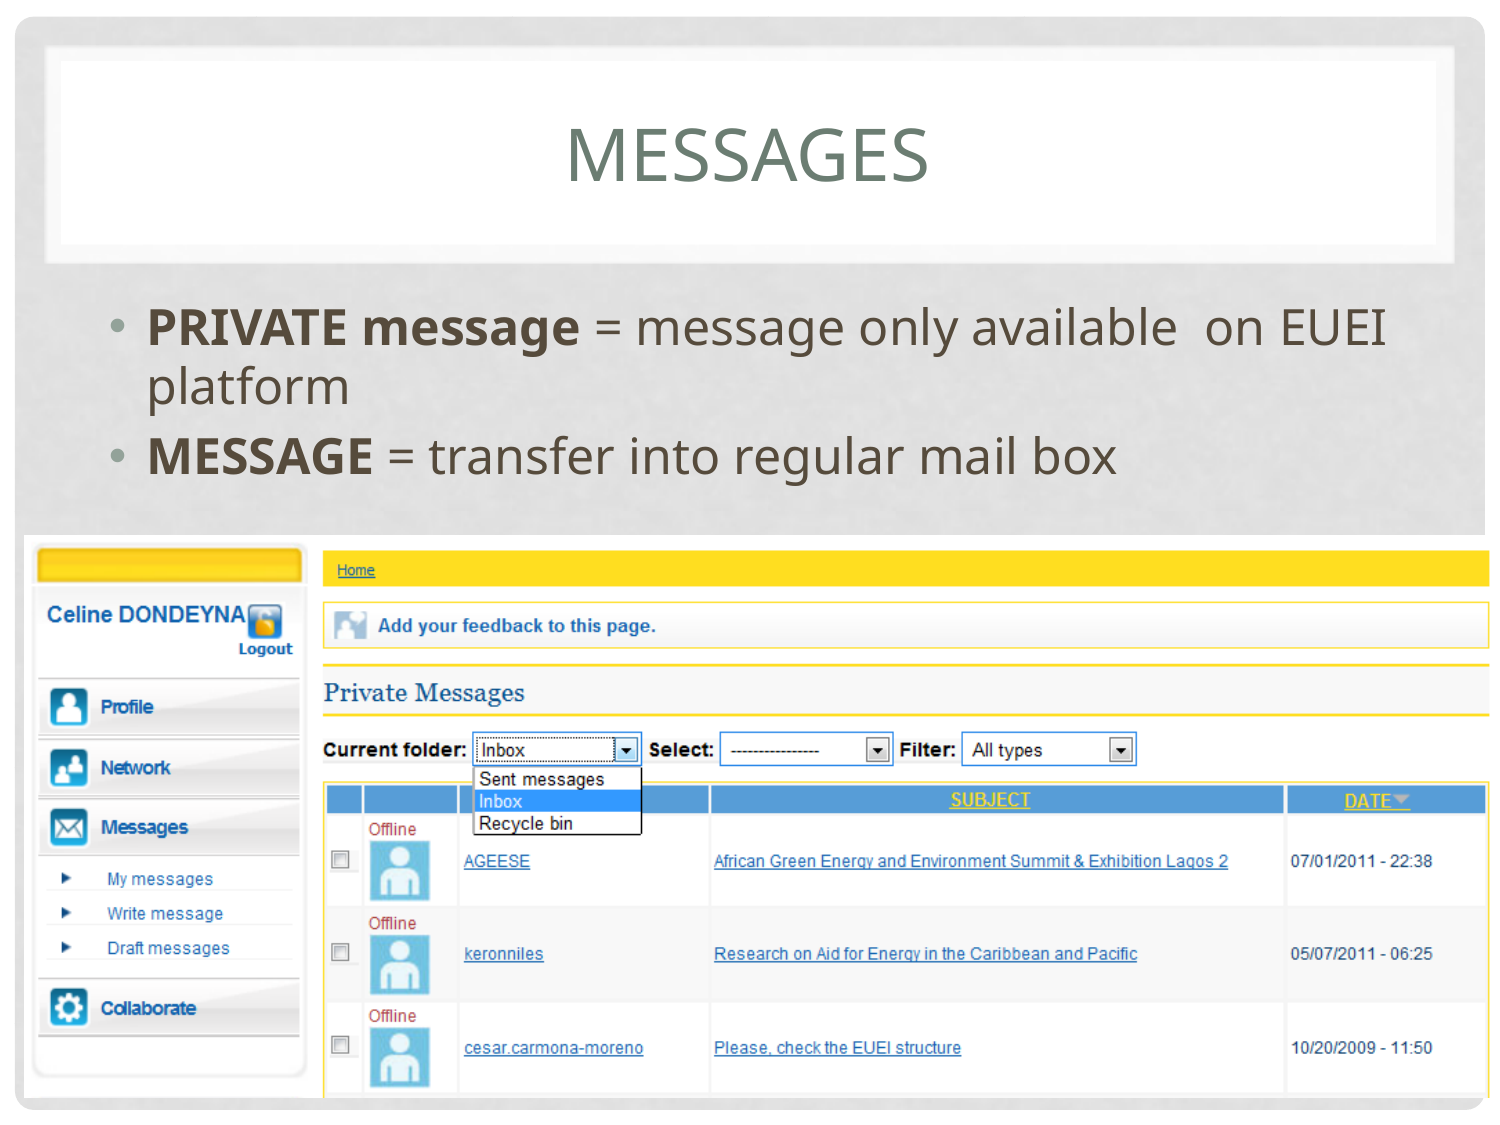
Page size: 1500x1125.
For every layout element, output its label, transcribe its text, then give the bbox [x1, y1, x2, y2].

list PRIVATE message = message only available on EUEI platform MESSAGE = transfer into regular mail box [75, 287, 1497, 535]
title MESSAGes [69, 66, 1425, 238]
picture [23, 535, 1497, 1098]
